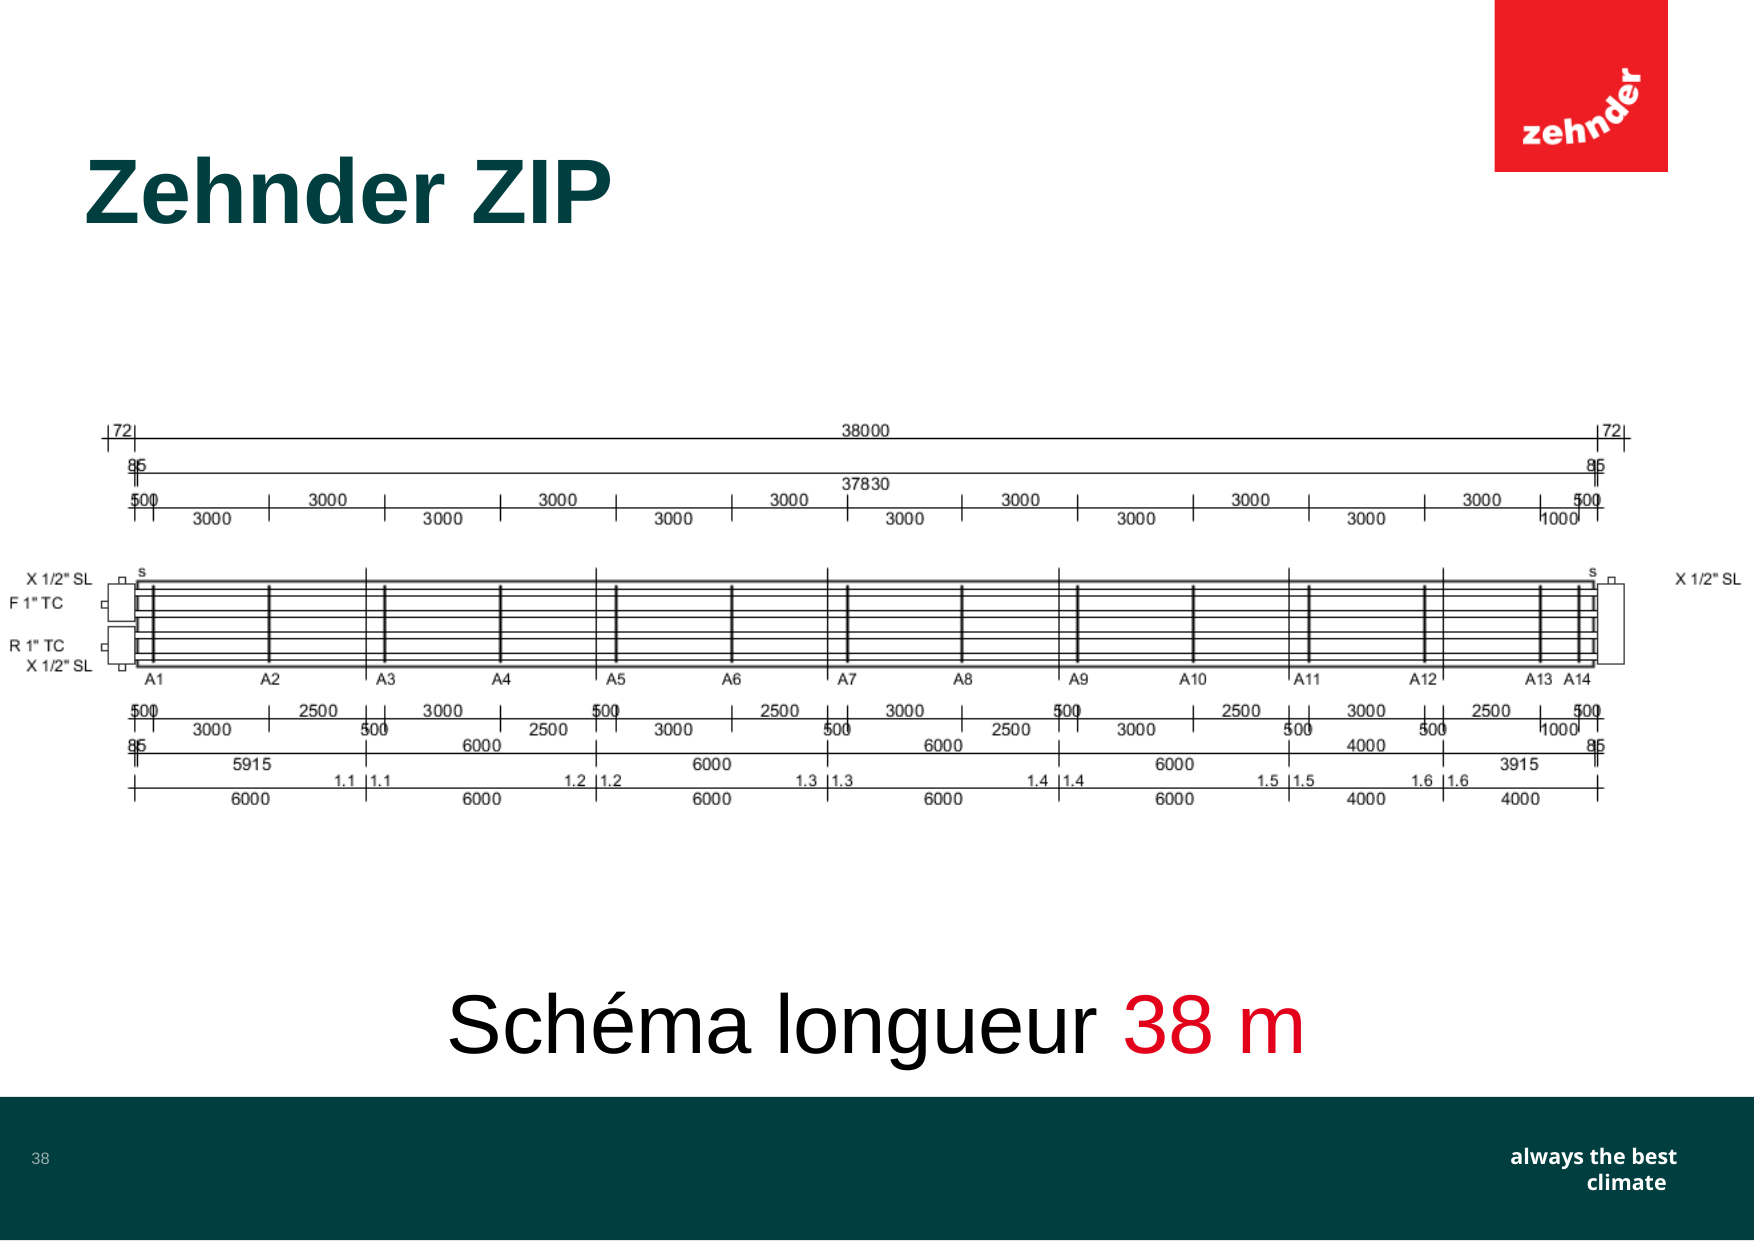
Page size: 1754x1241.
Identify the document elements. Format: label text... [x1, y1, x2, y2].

picture [0, 414, 1754, 821]
text_box Schéma longueur 38 m [431, 962, 1323, 1078]
title Zehnder ZIP [70, 136, 1583, 207]
